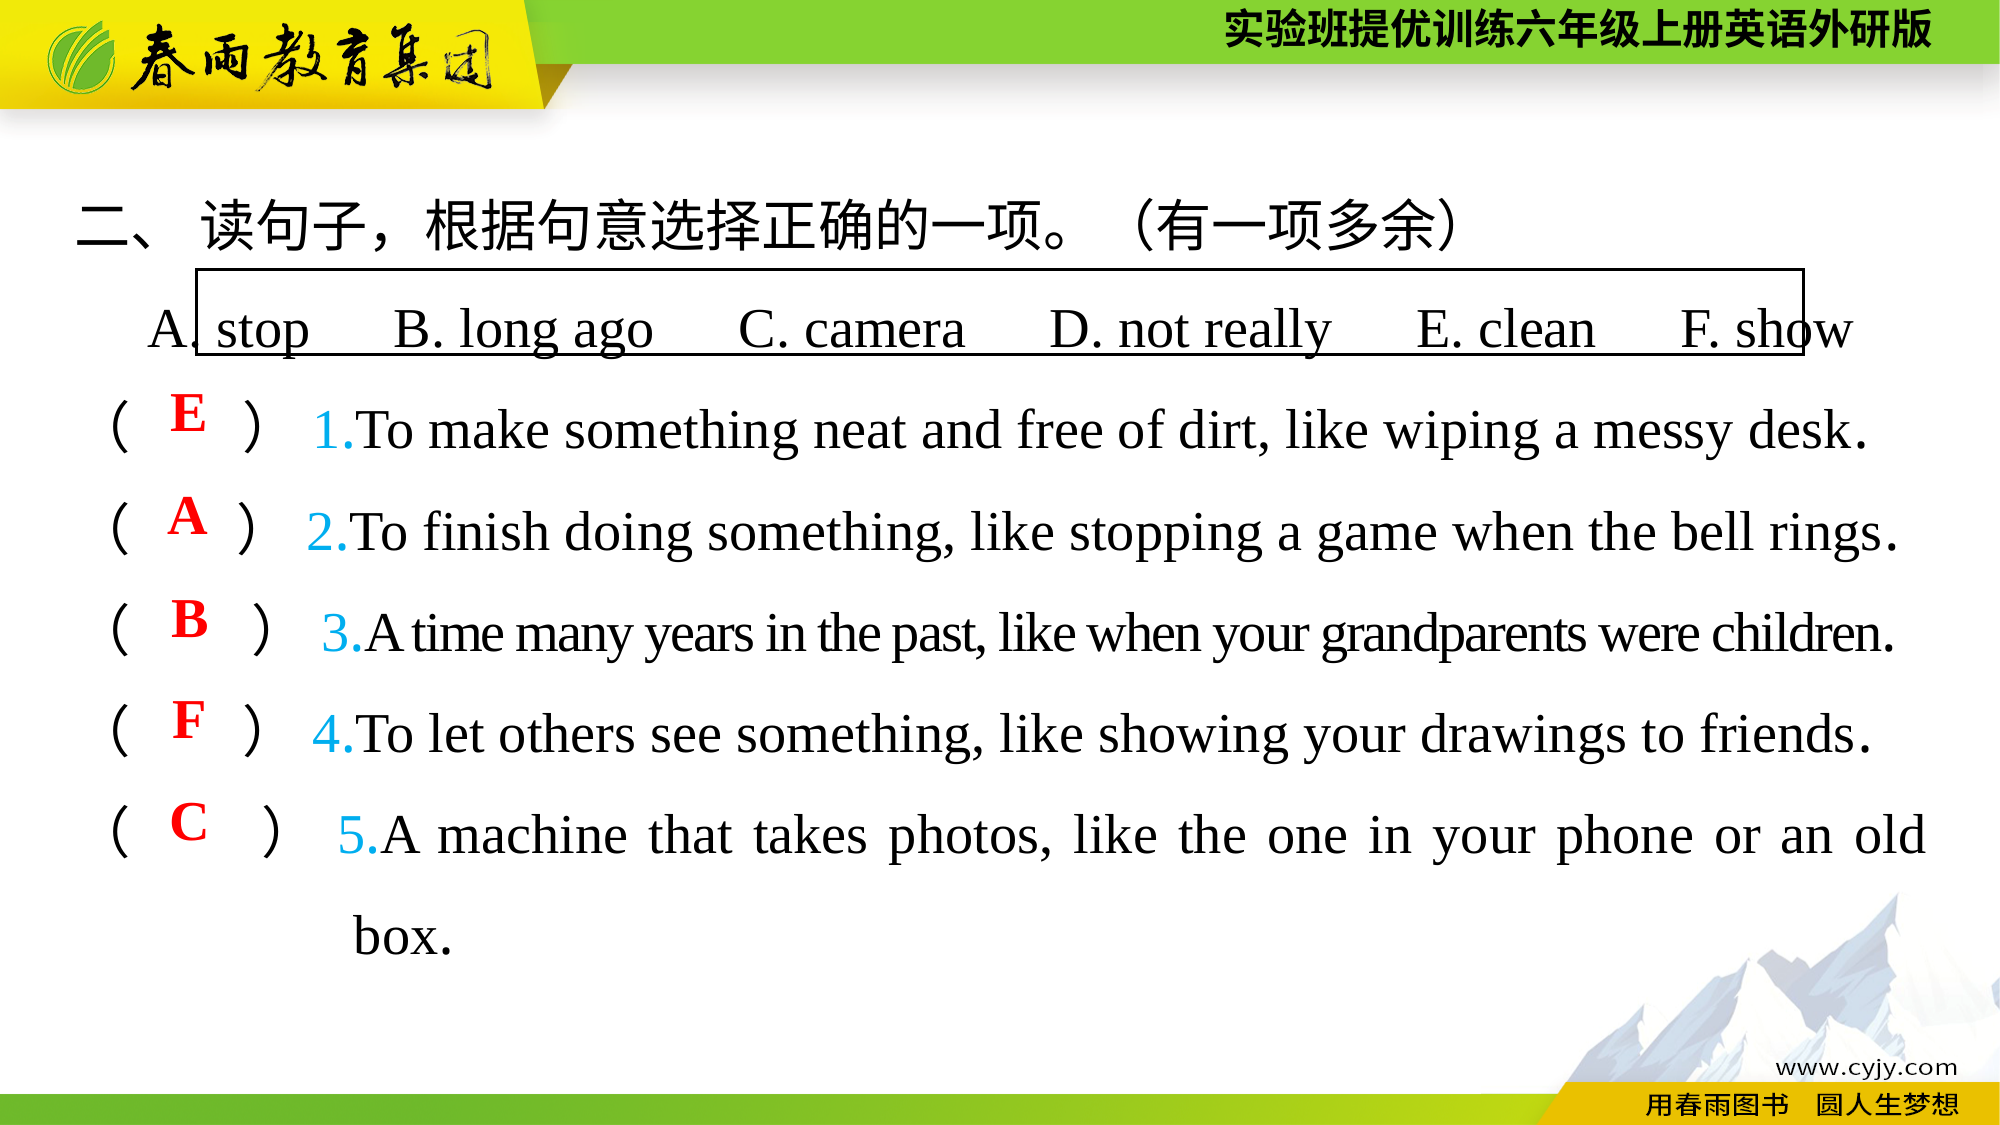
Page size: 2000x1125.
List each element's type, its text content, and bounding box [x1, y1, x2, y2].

list 二、 读句子，根据句意选择正确的一项。（有一项多余） A. stop B. long ago C. camera D. not really E. clean F. show （ ）1.To make something neat and free of dirt, like wiping a messy desk. （ ）2.To finish doing something, like stopping a game when the bell rings. （ ）3.A time many years in the past, like when your grandparents were children. （ ）4.To let others see something, like showing your drawings to friends. （ ）5.A machine that takes photos, like the one in your phone or an old box. [59, 149, 1944, 970]
text_box A [152, 470, 224, 553]
picture [0, 0, 2000, 1125]
text_box B [156, 573, 228, 656]
text_box [196, 269, 1804, 355]
text_box E [155, 367, 227, 451]
text_box F [157, 674, 229, 758]
text_box C [155, 776, 226, 860]
